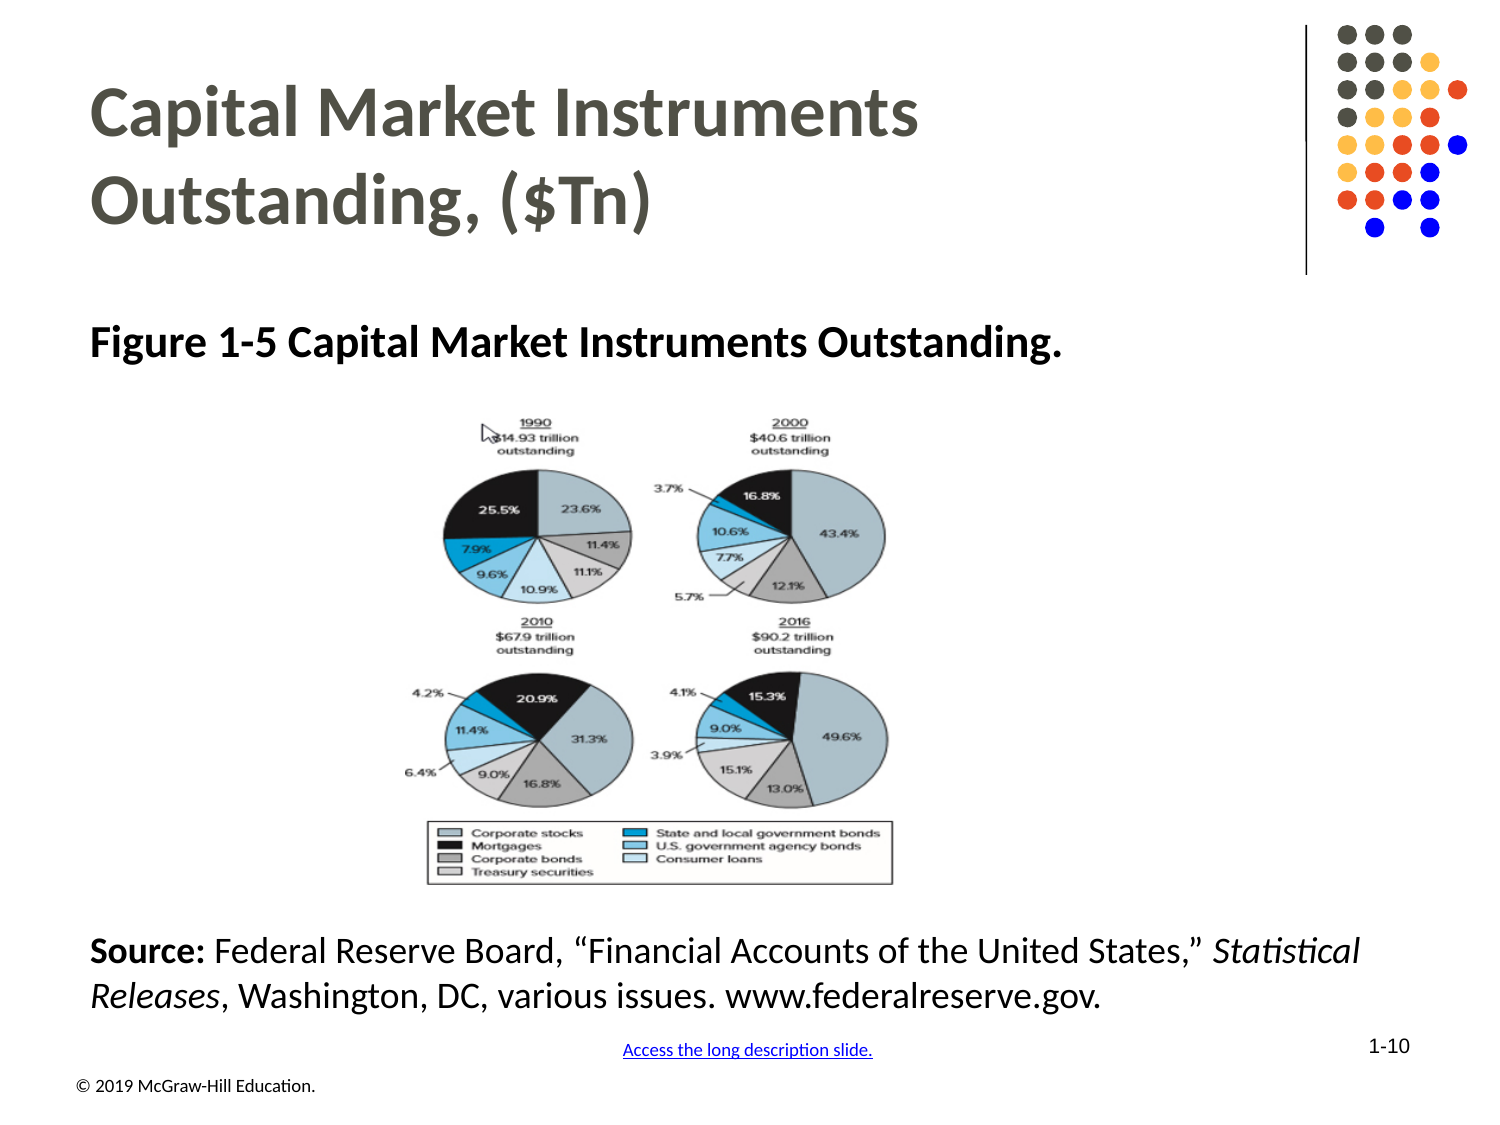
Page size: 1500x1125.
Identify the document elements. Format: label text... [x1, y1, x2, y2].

picture [405, 418, 894, 886]
slide_number 1-10 [1074, 1025, 1425, 1100]
title Capital Market Instruments Outstanding, ($Tn) [75, 68, 1313, 235]
list Figure 1-5 Capital Market Instruments Outstanding. [75, 304, 1091, 377]
list Source: Federal Reserve Board, “Financial Accounts of the United States,” Statistical Releases, Washington, DC, various issues. www.federalreserve.gov. [75, 918, 1425, 1021]
list Access the long description slide. [588, 1030, 907, 1078]
